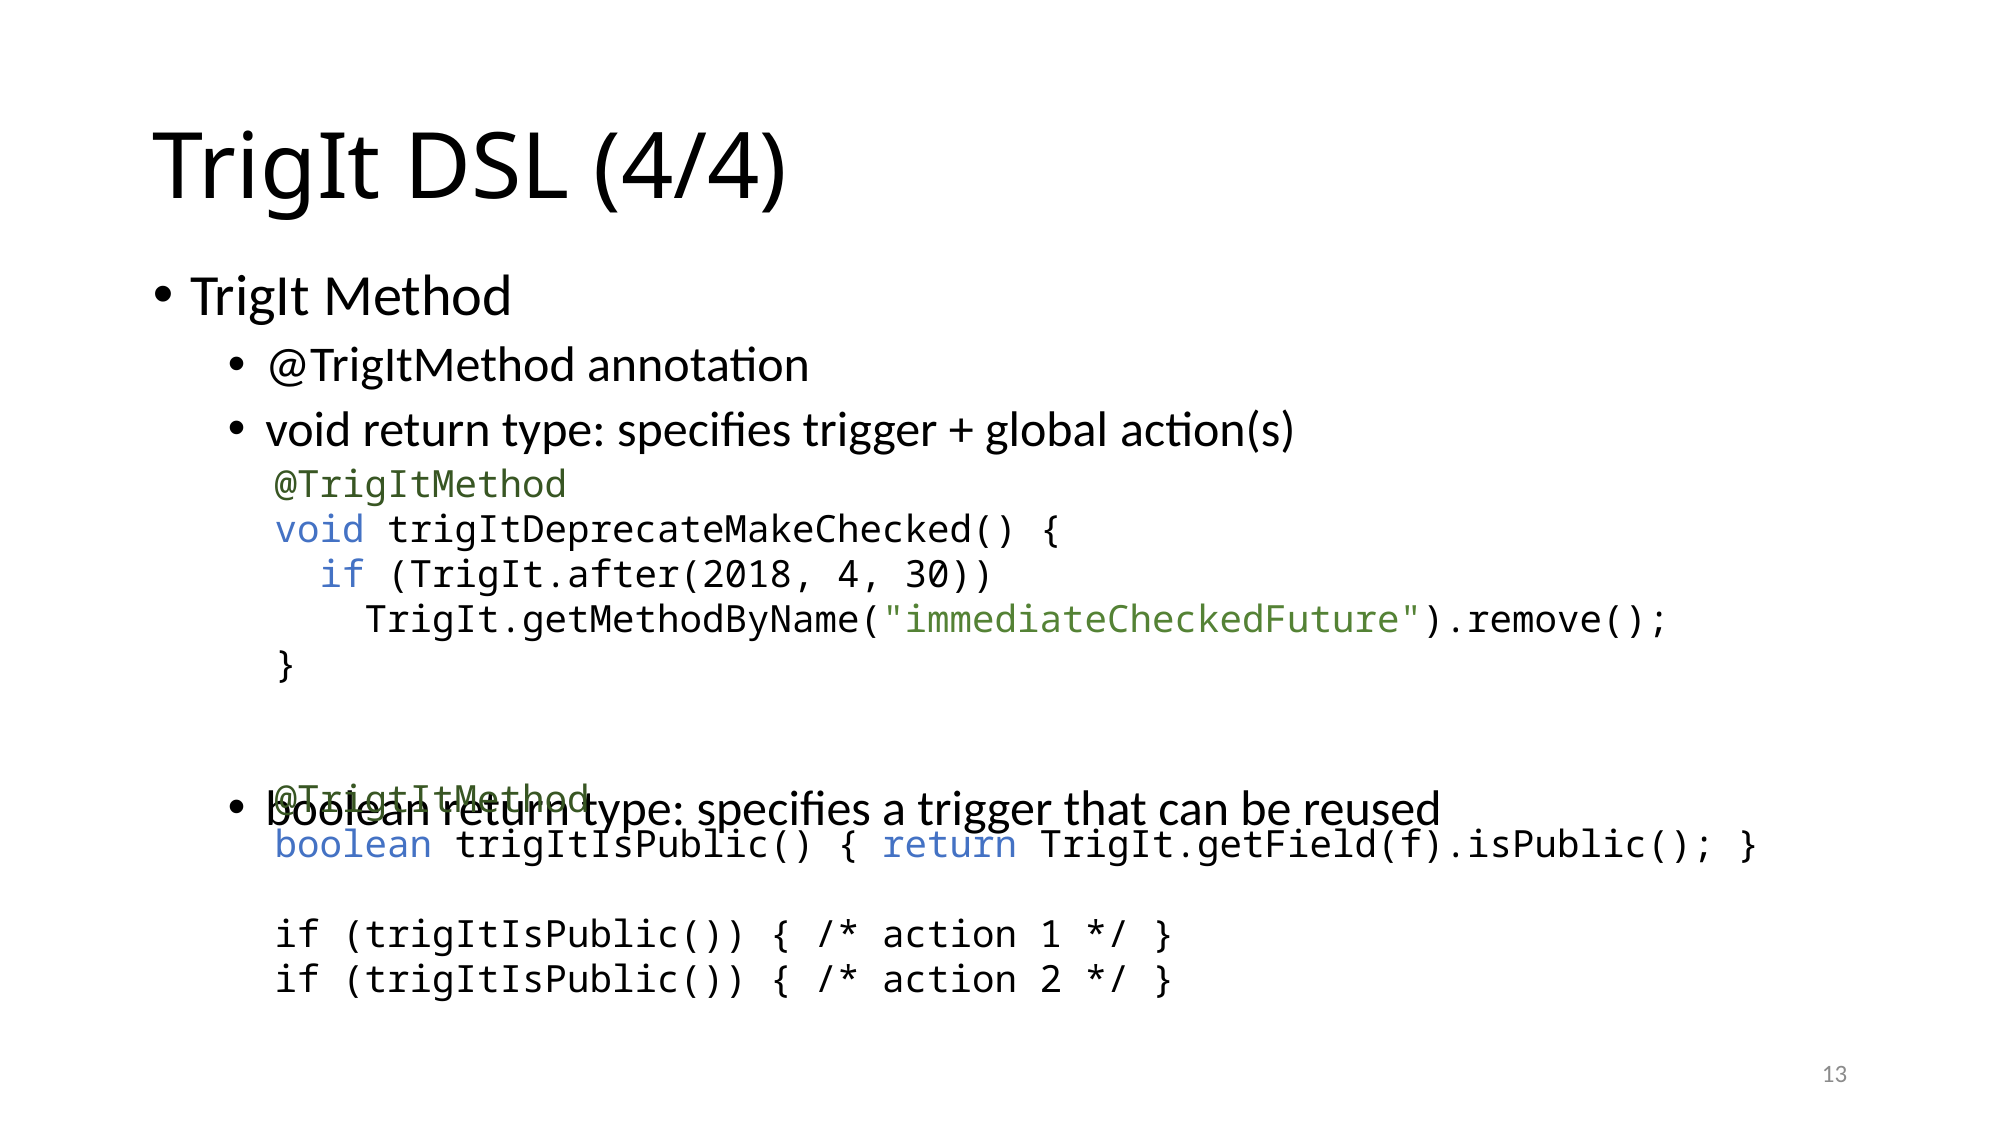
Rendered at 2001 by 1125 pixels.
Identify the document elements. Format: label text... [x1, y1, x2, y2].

slide_number 13 [1412, 1042, 1863, 1103]
list TrigIt Method @TrigItMethod annotation void return type: specifies trigger + global action(s) boolean return type: specifies a trigger that can be reused [138, 258, 1619, 1061]
text_box @TrigtItMethod boolean trigItIsPublic() { return TrigIt.getField(f).isPublic(); } if (trigItIsPublic()) { /* action 1 */ } if (trigItIsPublic()) { /* action 2 */ } [259, 767, 1911, 1007]
title TrigIt DSL (4/4) [137, 59, 1863, 278]
text_box @TrigItMethod void trigItDeprecateMakeChecked() { if (TrigIt.after(2018, 4, 30)) TrigIt.getMethodByName("immediateCheckedFuture").remove(); } [259, 452, 2000, 692]
